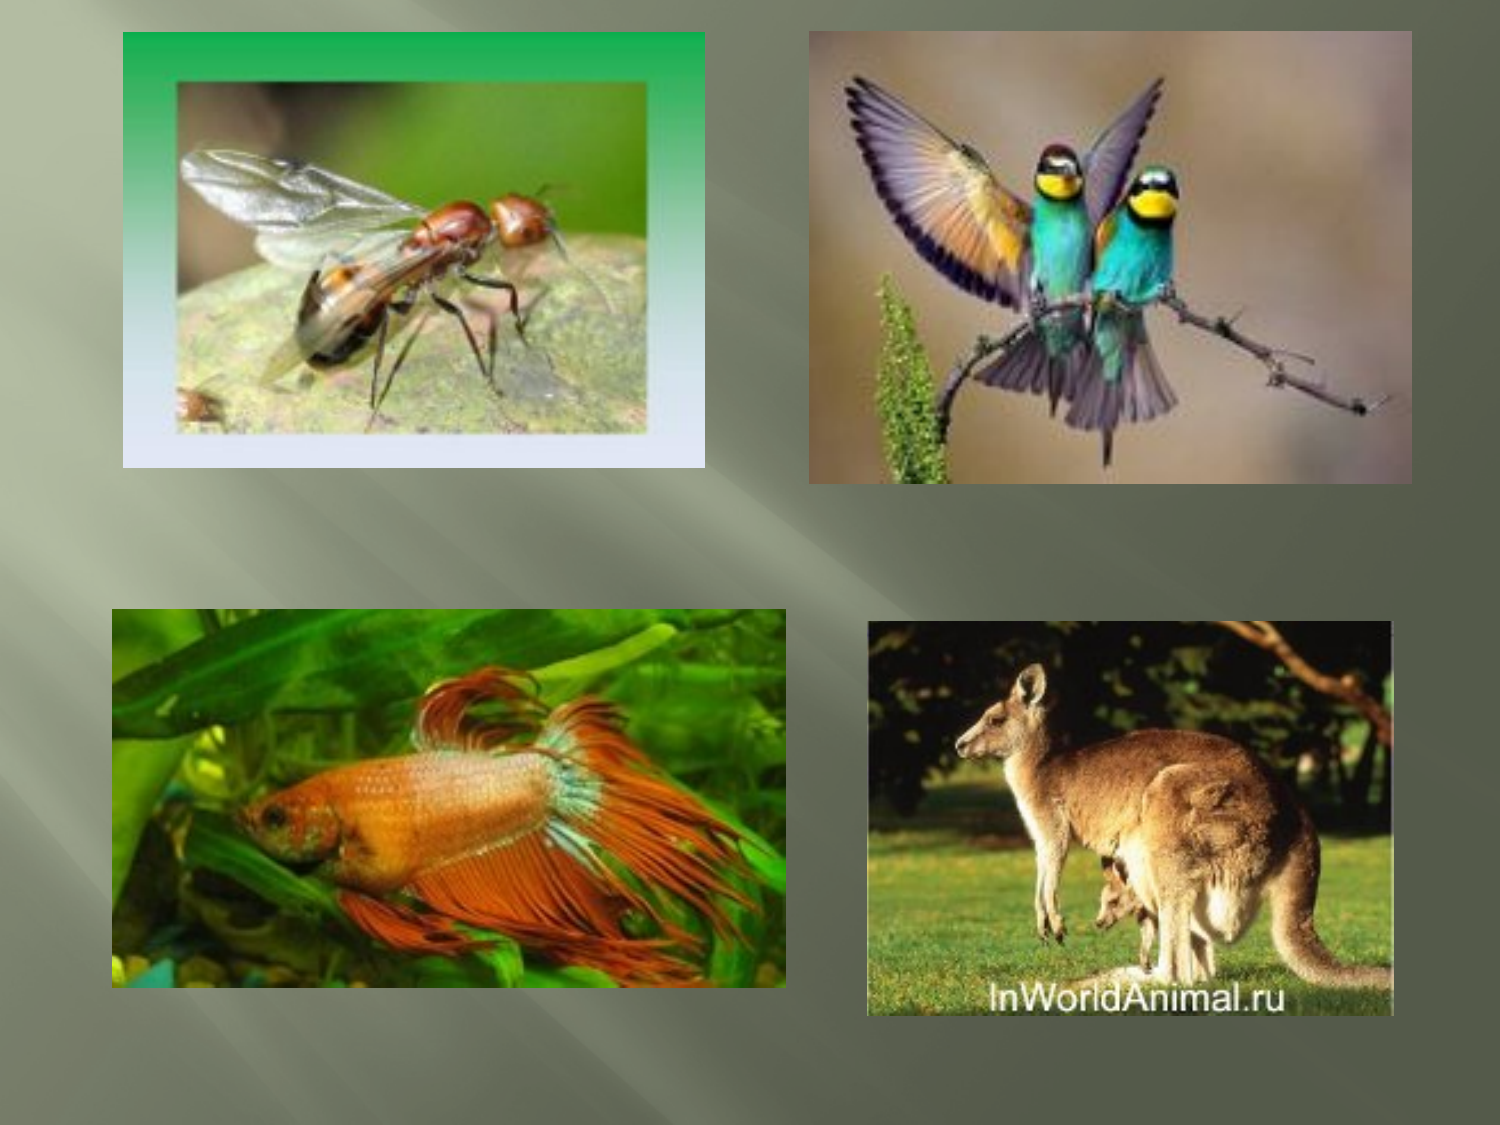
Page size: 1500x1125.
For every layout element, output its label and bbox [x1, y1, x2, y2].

picture [866, 620, 1394, 1016]
picture [808, 31, 1412, 485]
picture [111, 609, 786, 989]
picture [123, 32, 706, 469]
